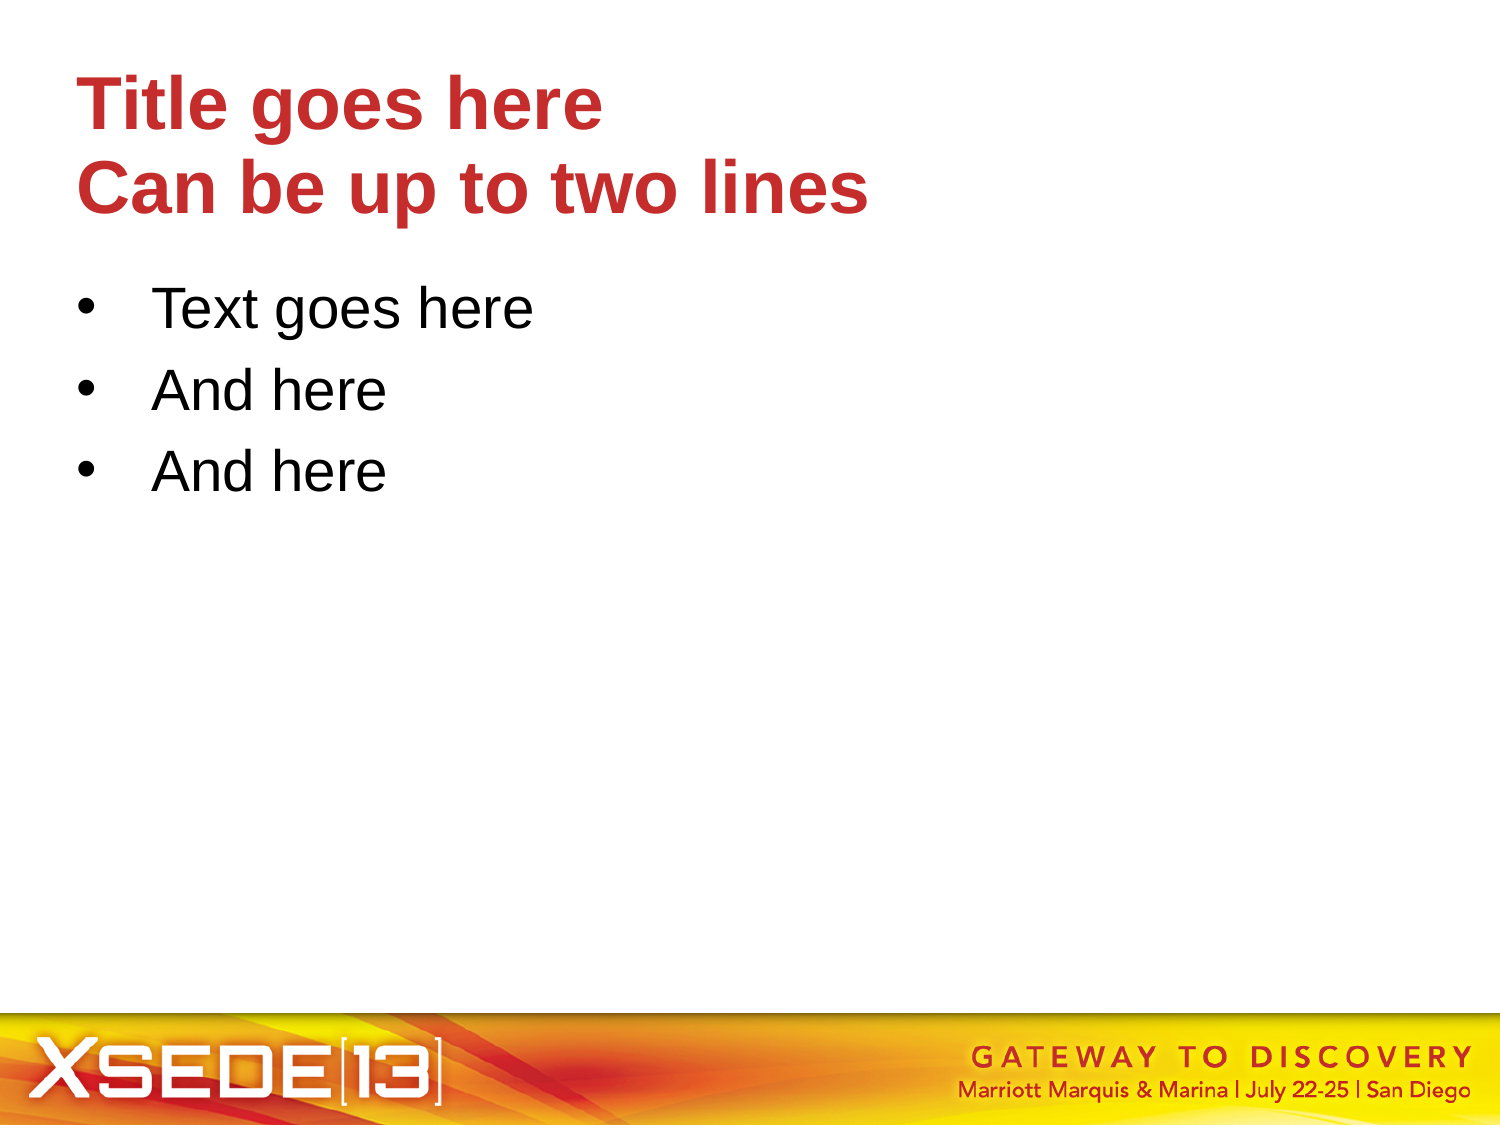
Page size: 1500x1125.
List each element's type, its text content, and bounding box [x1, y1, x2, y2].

text_box Title goes here Can be up to two lines [61, 54, 1375, 262]
picture [0, 984, 1500, 1125]
text_box Text goes here And here And here [61, 262, 1439, 952]
